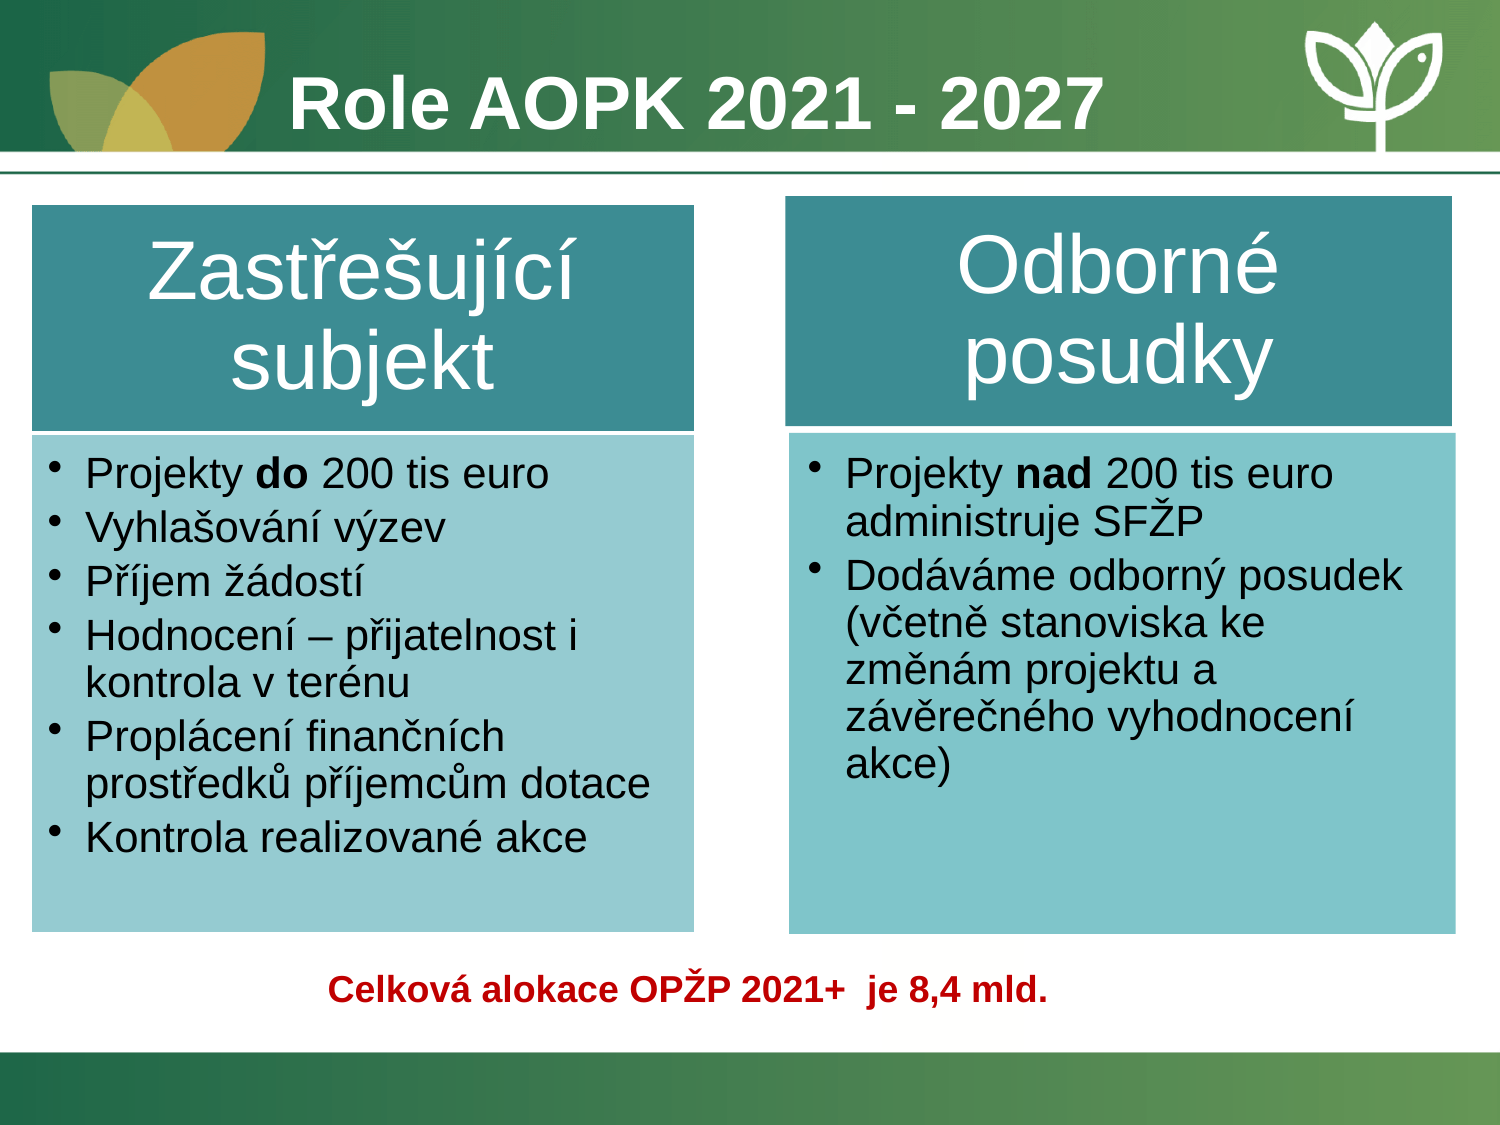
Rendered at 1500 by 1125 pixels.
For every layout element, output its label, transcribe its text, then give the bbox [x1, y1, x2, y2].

picture [0, 0, 1500, 1125]
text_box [29, 184, 1457, 953]
text_box Role AOPK 2021 - 2027 [206, 43, 1190, 153]
text_box Celková alokace OPŽP 2021+ je 8,4 mld. [312, 961, 1438, 1017]
